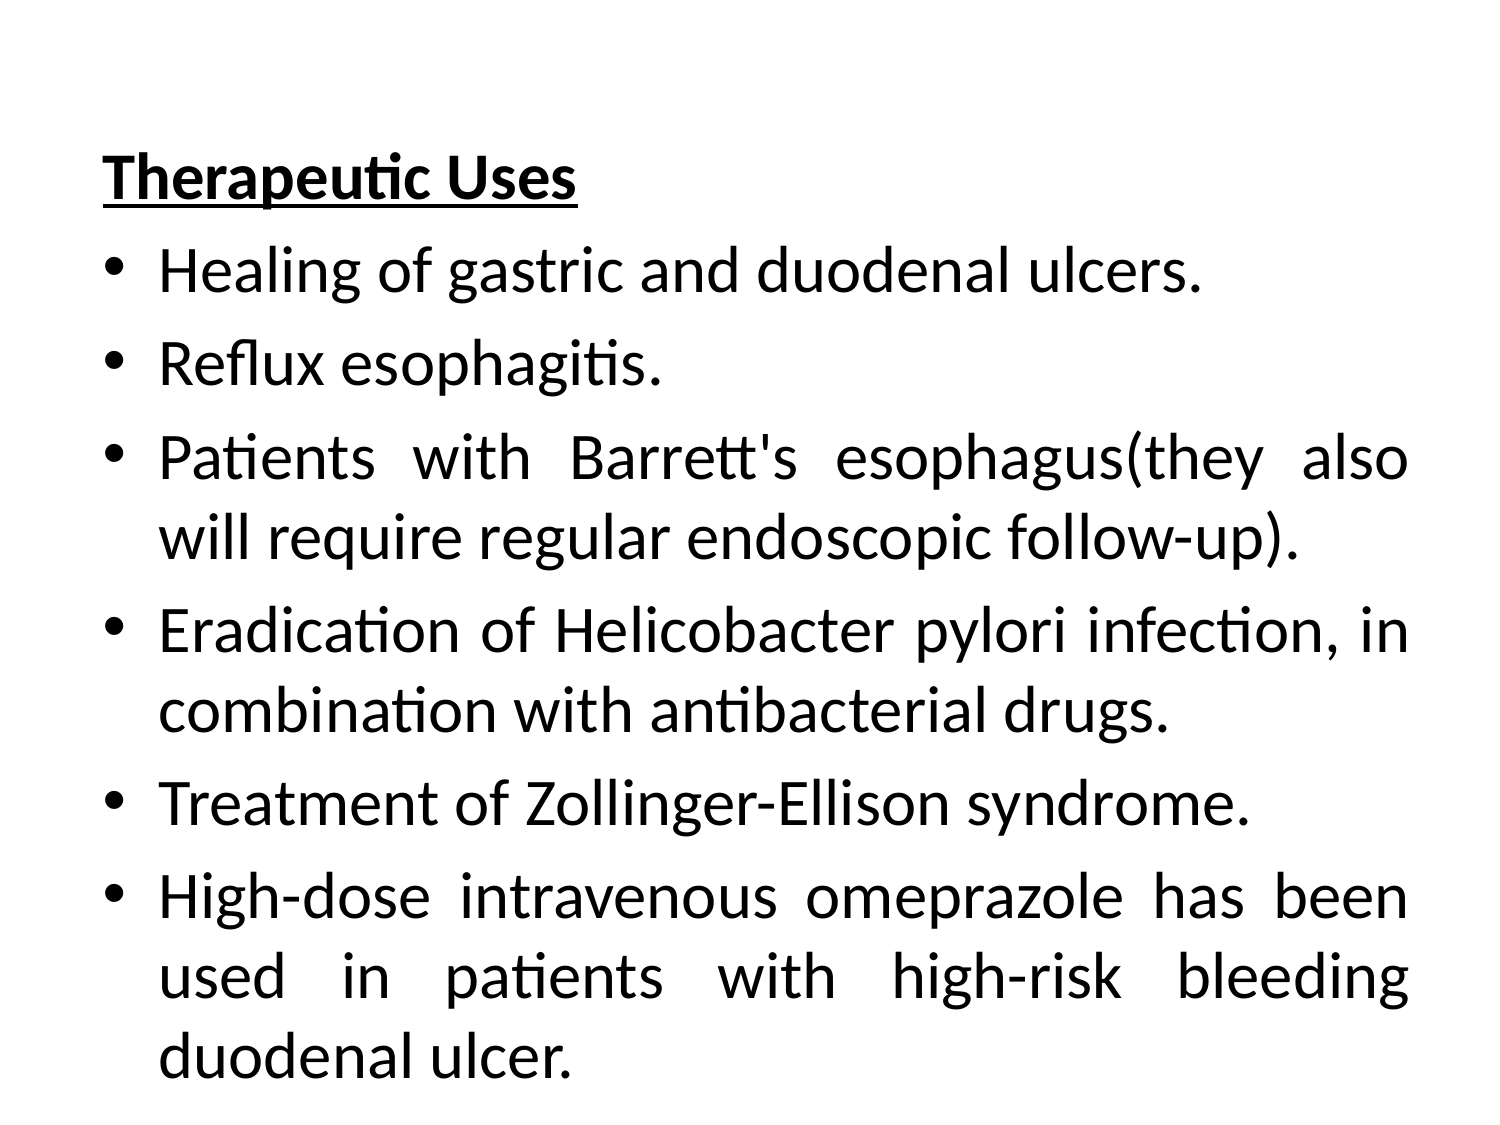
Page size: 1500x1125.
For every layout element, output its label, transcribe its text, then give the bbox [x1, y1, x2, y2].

list Therapeutic Uses Healing of gastric and duodenal ulcers. Reflux esophagitis. Patients with Barrett's esophagus(they also will require regular endoscopic follow-up). Eradication of Helicobacter pylori infection, in combination with antibacterial drugs. Treatment of Zollinger-Ellison syndrome. High-dose intravenous omeprazole has been used in patients with high-risk bleeding duodenal ulcer. [87, 125, 1425, 1005]
